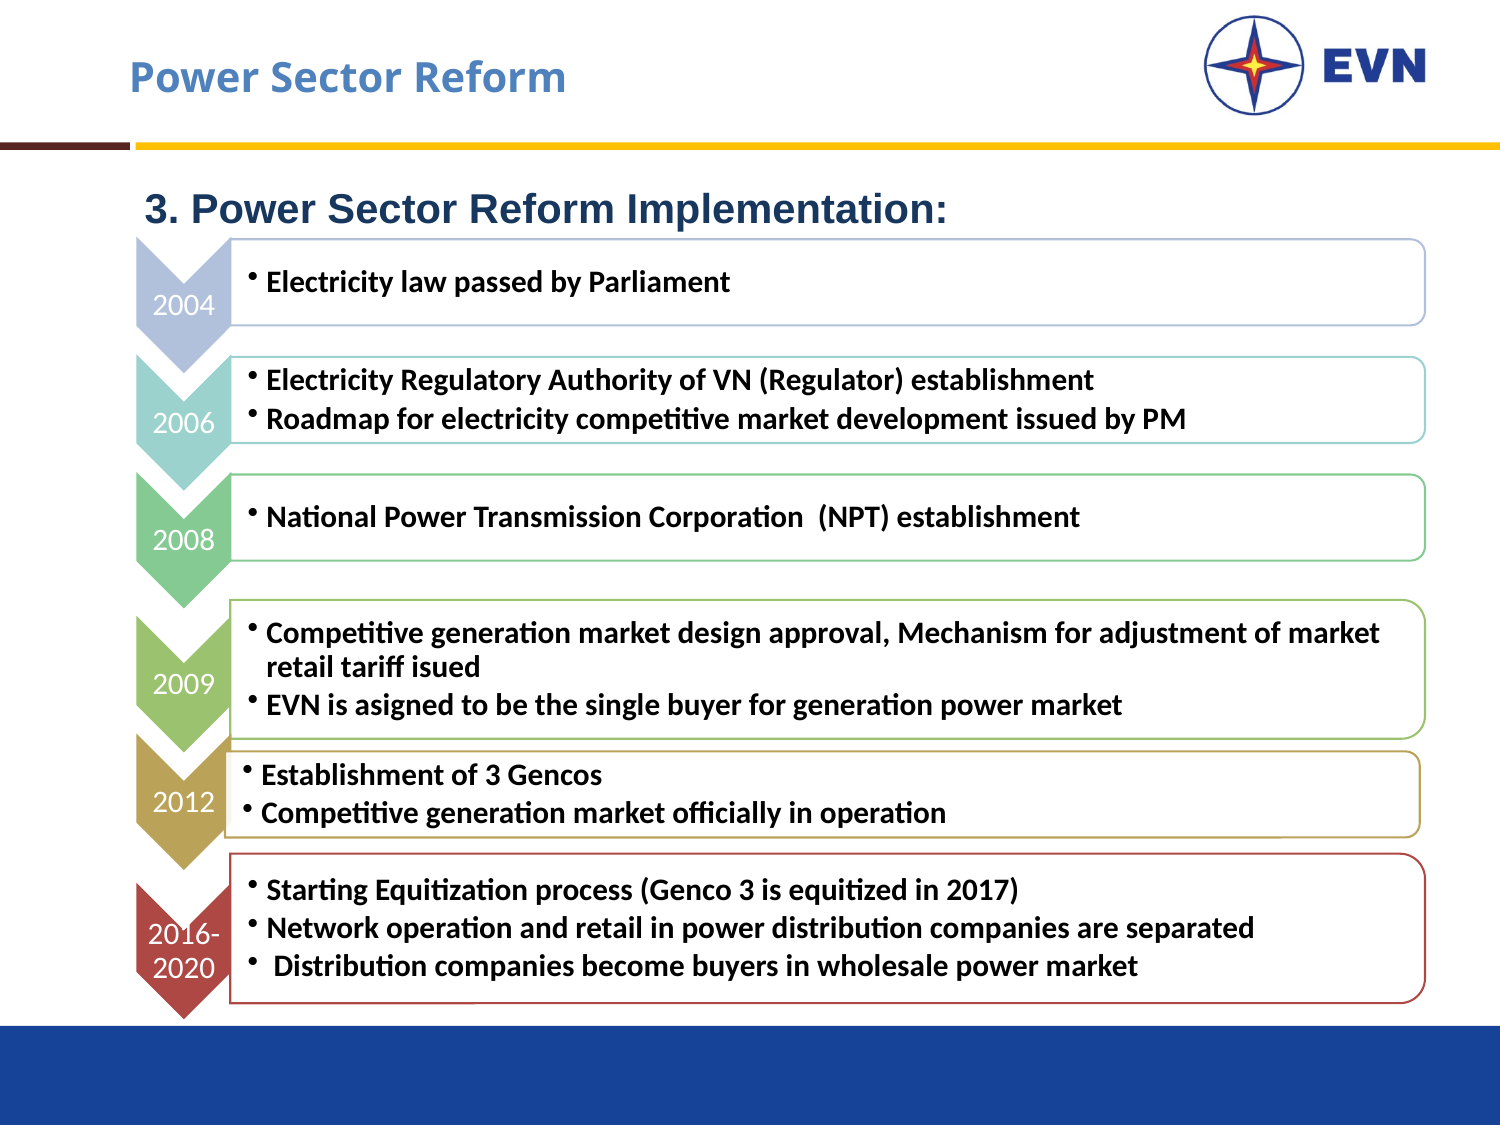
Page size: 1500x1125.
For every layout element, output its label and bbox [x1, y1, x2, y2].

text_box [0, 0, 1500, 142]
text_box [0, 150, 1500, 1125]
text_box [0, 142, 1500, 150]
text_box [137, 237, 1425, 1020]
